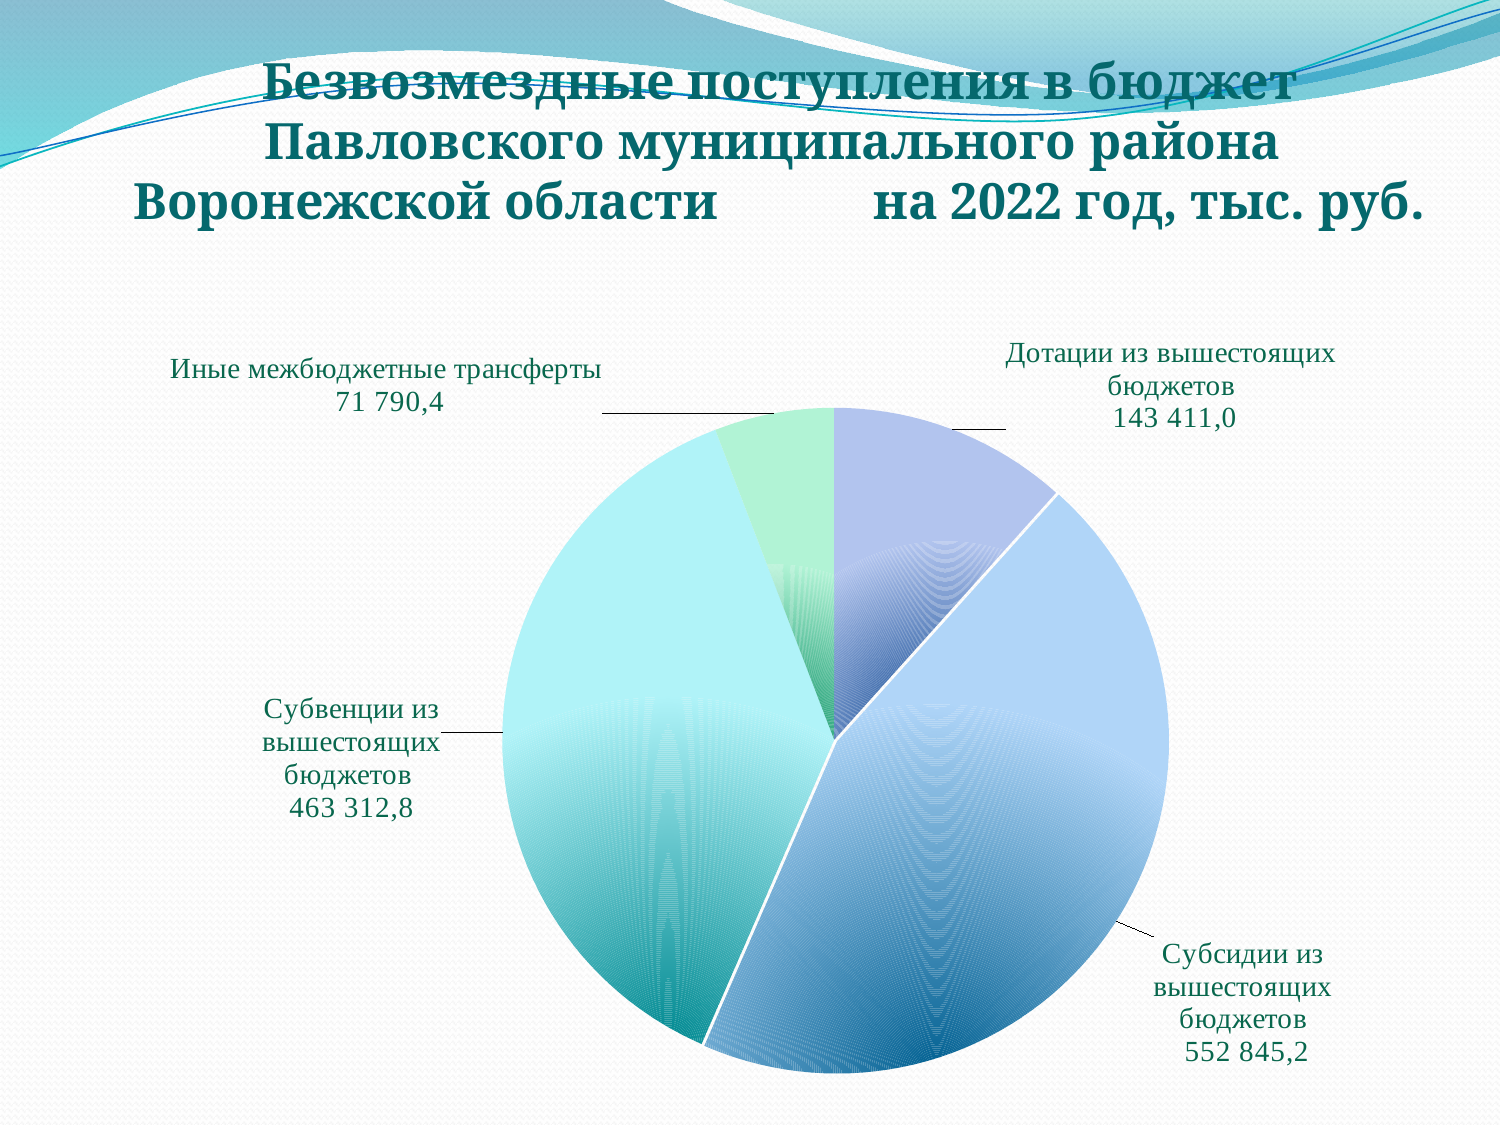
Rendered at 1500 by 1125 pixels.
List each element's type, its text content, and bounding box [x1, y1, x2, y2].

text_box Безвозмездные поступления в бюджет Павловского муниципального района Воронежской области на 2022 год, тыс. руб. [76, 42, 1483, 238]
chart [111, 282, 1448, 1095]
